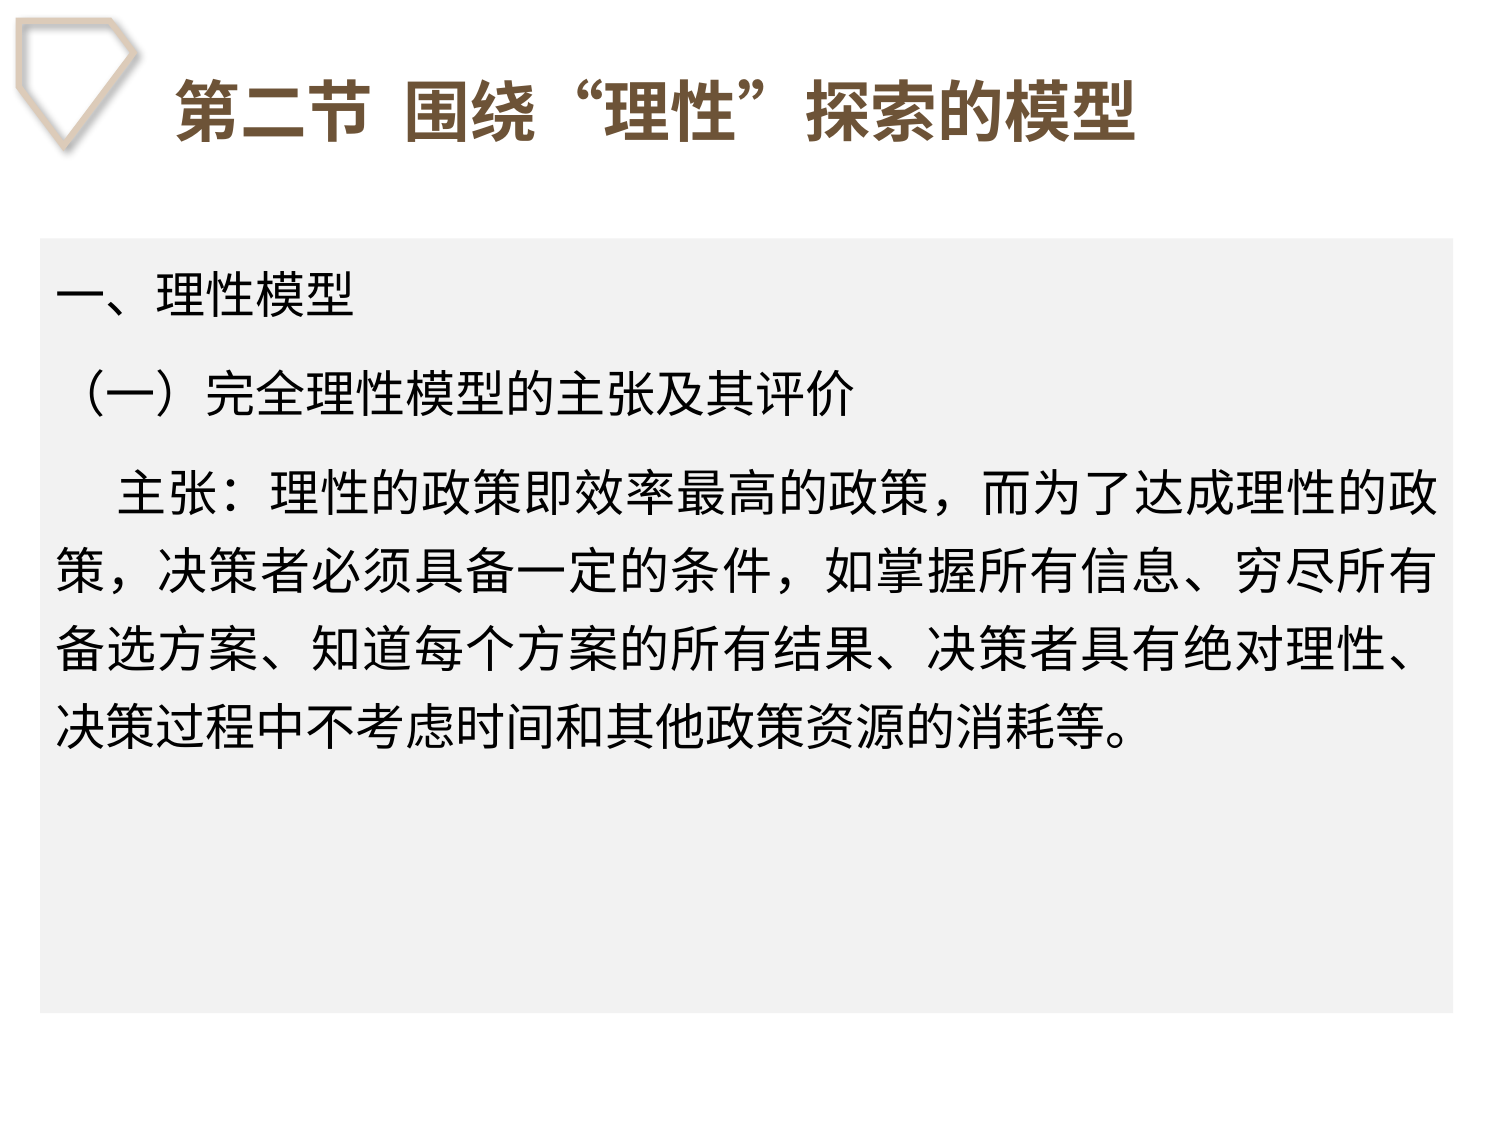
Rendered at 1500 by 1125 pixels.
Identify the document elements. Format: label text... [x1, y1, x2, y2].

title 第二节 围绕“理性”探索的模型 [158, 0, 1456, 159]
list 一、理性模型 （一）完全理性模型的主张及其评价 主张：理性的政策即效率最高的政策，而为了达成理性的政策，决策者必须具备一定的条件，如掌握所有信息、穷尽所有备选方案、知道每个方案的所有结果、决策者具有绝对理性、决策过程中不考虑时间和其他政策资源的消耗等。 [40, 238, 1454, 1014]
